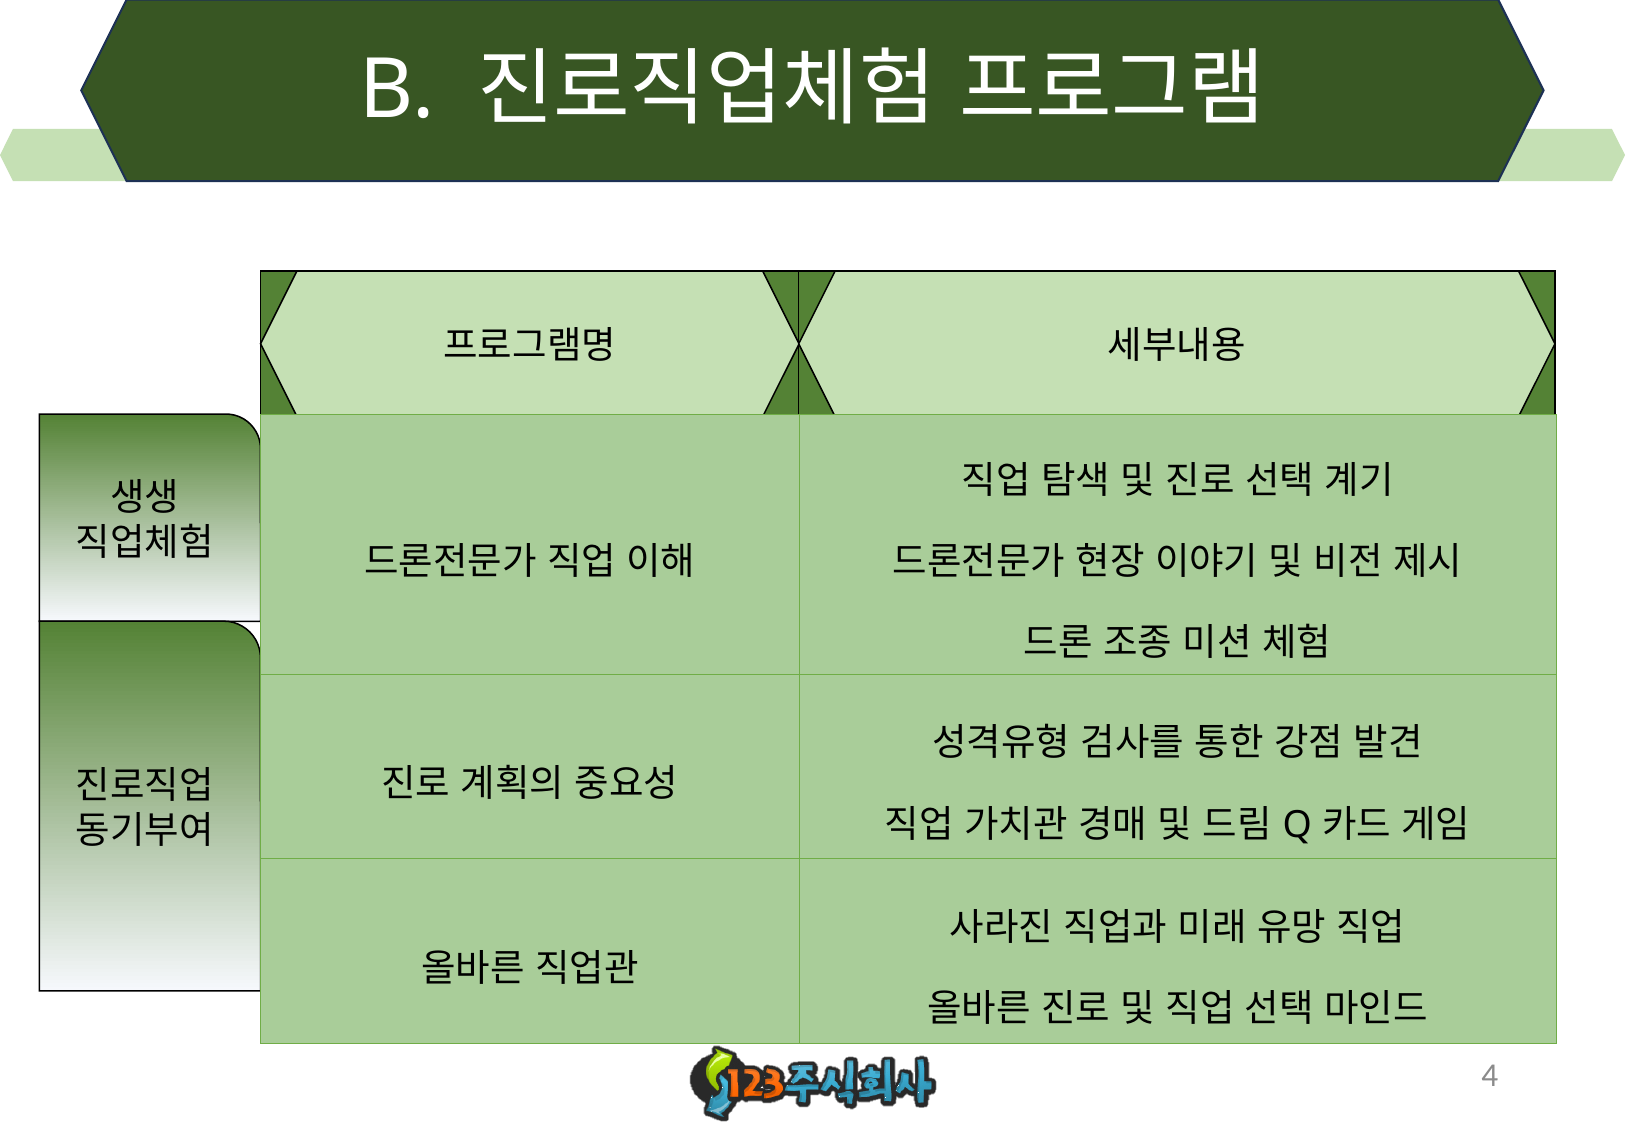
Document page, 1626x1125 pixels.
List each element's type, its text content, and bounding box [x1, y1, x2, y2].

text_box 생생 직업체험 [38, 413, 260, 623]
table_header 드론전문가 직업 이해 [261, 415, 799, 674]
text_box [260, 270, 295, 340]
table_cell 사라진 직업과 미래 유망 직업 올바른 진로 및 직업 선택 마인드 [800, 859, 1556, 1043]
slide_number 4 [1147, 1044, 1514, 1103]
text_box 세부내용 [797, 270, 1557, 414]
text_box [766, 351, 798, 414]
text_box [260, 348, 293, 414]
title B. 진로직업체험 프로그램 [0, 0, 1625, 182]
text_box 빵ㄹ [798, 347, 832, 414]
text_box 빵ㄹ [798, 270, 833, 340]
table_cell 올바른 직업관 [261, 859, 799, 1043]
text_box 프로그램명 [259, 270, 798, 414]
table_header 직업 탐색 및 진로 선택 계기 드론전문가 현장 이야기 및 비전 제시 드론 조종 미션 체험 [800, 415, 1556, 674]
table_cell 성격유형 검사를 통한 강점 발견 직업 가치관 경매 및 드림Q카드 게임 [800, 675, 1556, 858]
text_box [764, 270, 798, 337]
text_box 빵ㄹ [1520, 270, 1556, 341]
text_box 빵ㄹ [1522, 347, 1556, 414]
text_box 진로직업 동기부여 [38, 620, 260, 992]
table_cell 진로 계획의 중요성 [261, 675, 799, 858]
picture [678, 1044, 947, 1125]
